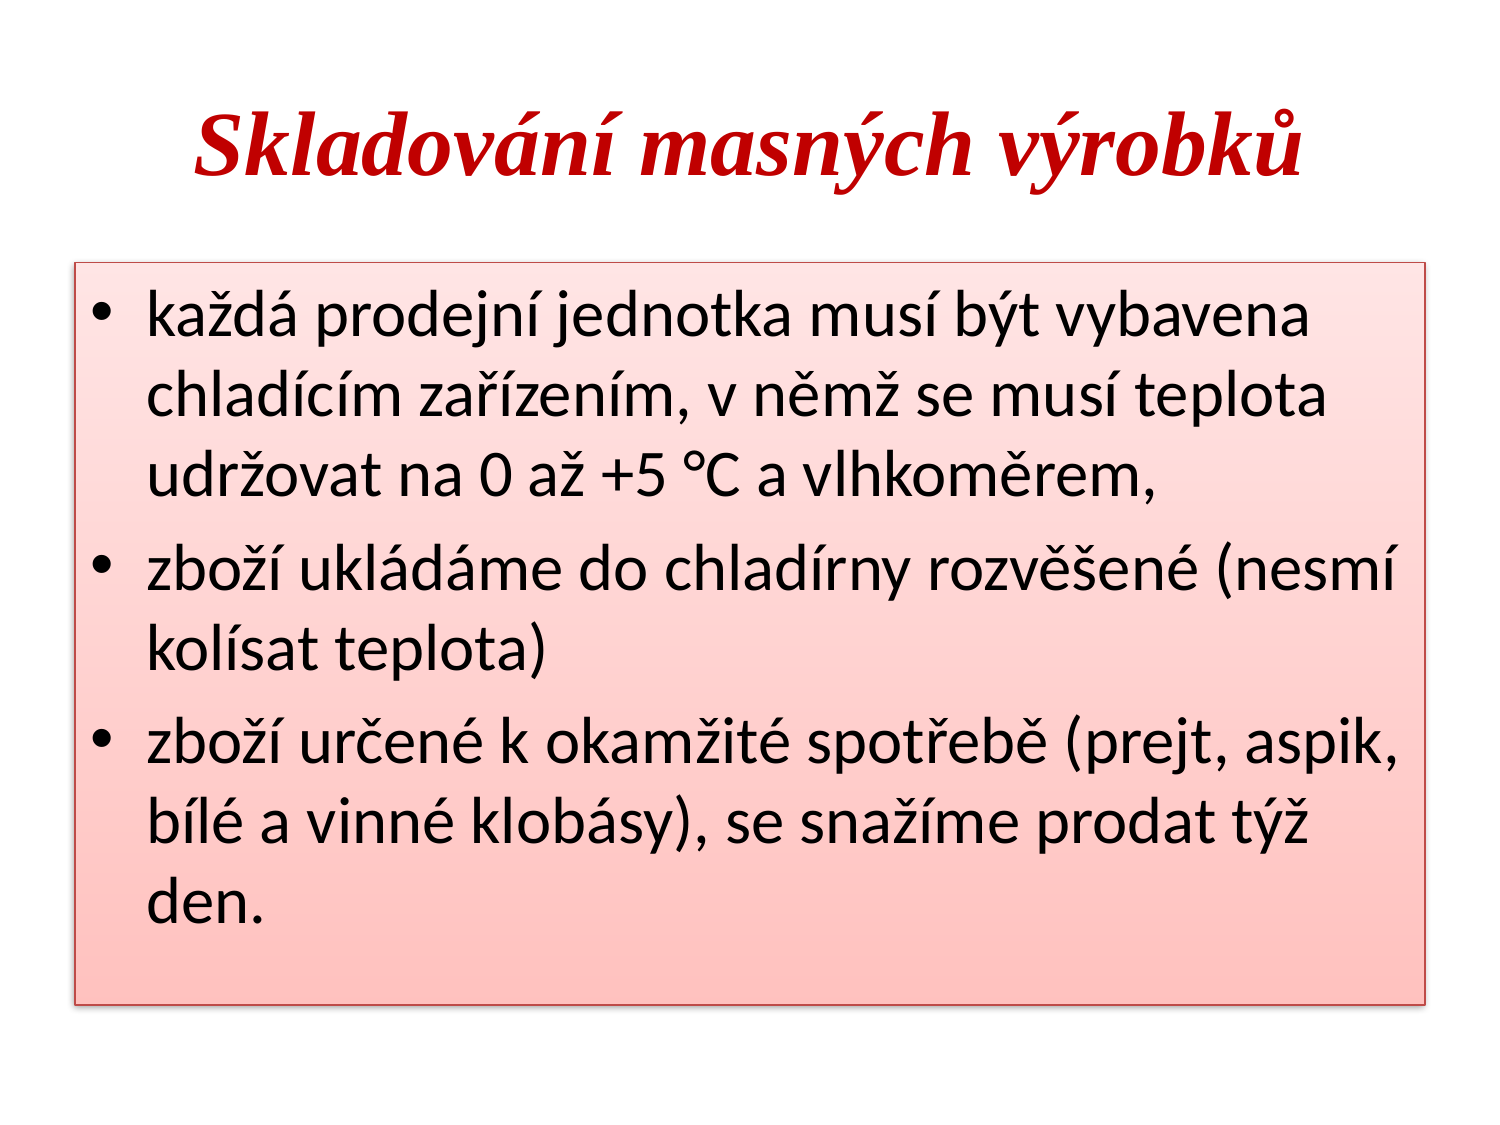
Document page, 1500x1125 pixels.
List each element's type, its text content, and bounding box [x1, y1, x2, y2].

list každá prodejní jednotka musí být vybavena chladícím zařízením, v němž se musí teplota udržovat na 0 až +5 °C a vlhkoměrem, zboží ukládáme do chladírny rozvěšené (nesmí kolísat teplota) zboží určené k okamžité spotřebě (prejt, aspik, bílé a vinné klobásy), se snažíme prodat týž den. [74, 262, 1426, 1006]
title Skladování masných výrobků [75, 45, 1425, 233]
